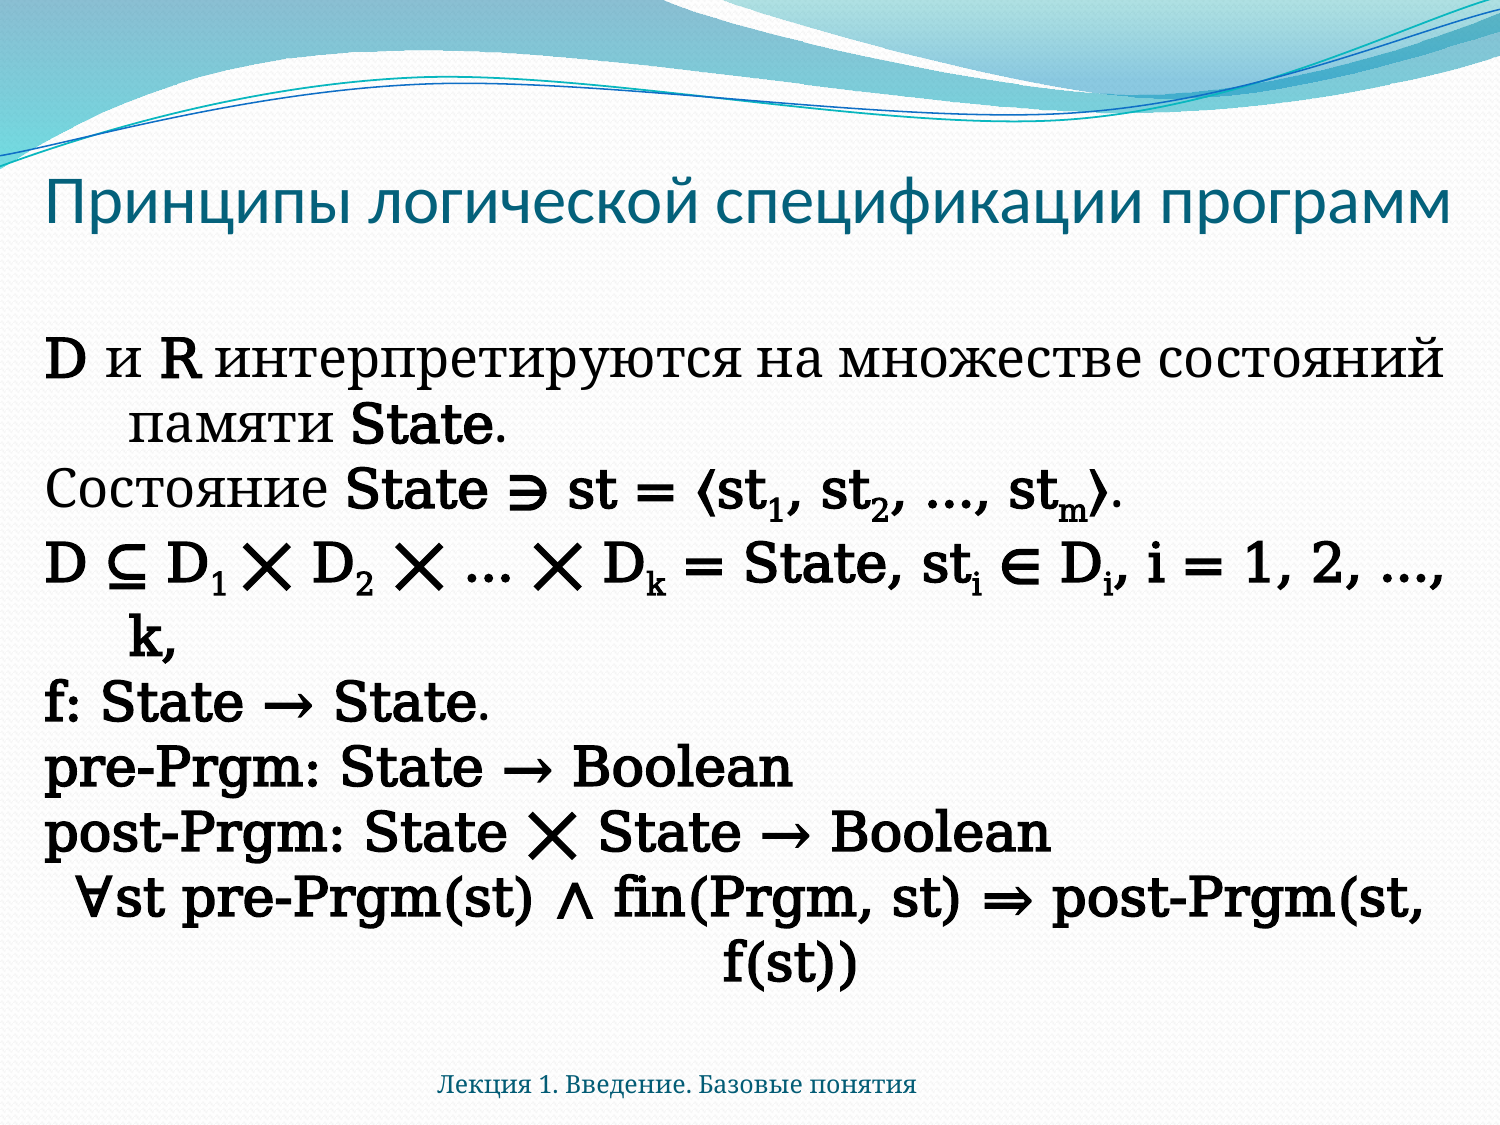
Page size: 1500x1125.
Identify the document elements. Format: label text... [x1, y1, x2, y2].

list D и R интерпретируются на множестве состояний памяти State. Состояние State ∋ st = ⟨st1, st2, …, stm⟩. D ⊆ D1 ⨉ D2 ⨉ … ⨉ Dk = State, sti ∈ Di, i = 1, 2, …, k, f: State → State. pre-Prgm: State → Boolean post-Prgm: State ⨉ State → Boolean ∀st pre-Prgm(st) ∧ fin(Prgm, st) ⇒ post-Prgm(st, f(st)) [29, 244, 1471, 1071]
title Принципы логической спецификации программ [29, 50, 1471, 238]
footer Лекция 1. Введение. Базовые понятия [437, 1042, 988, 1103]
